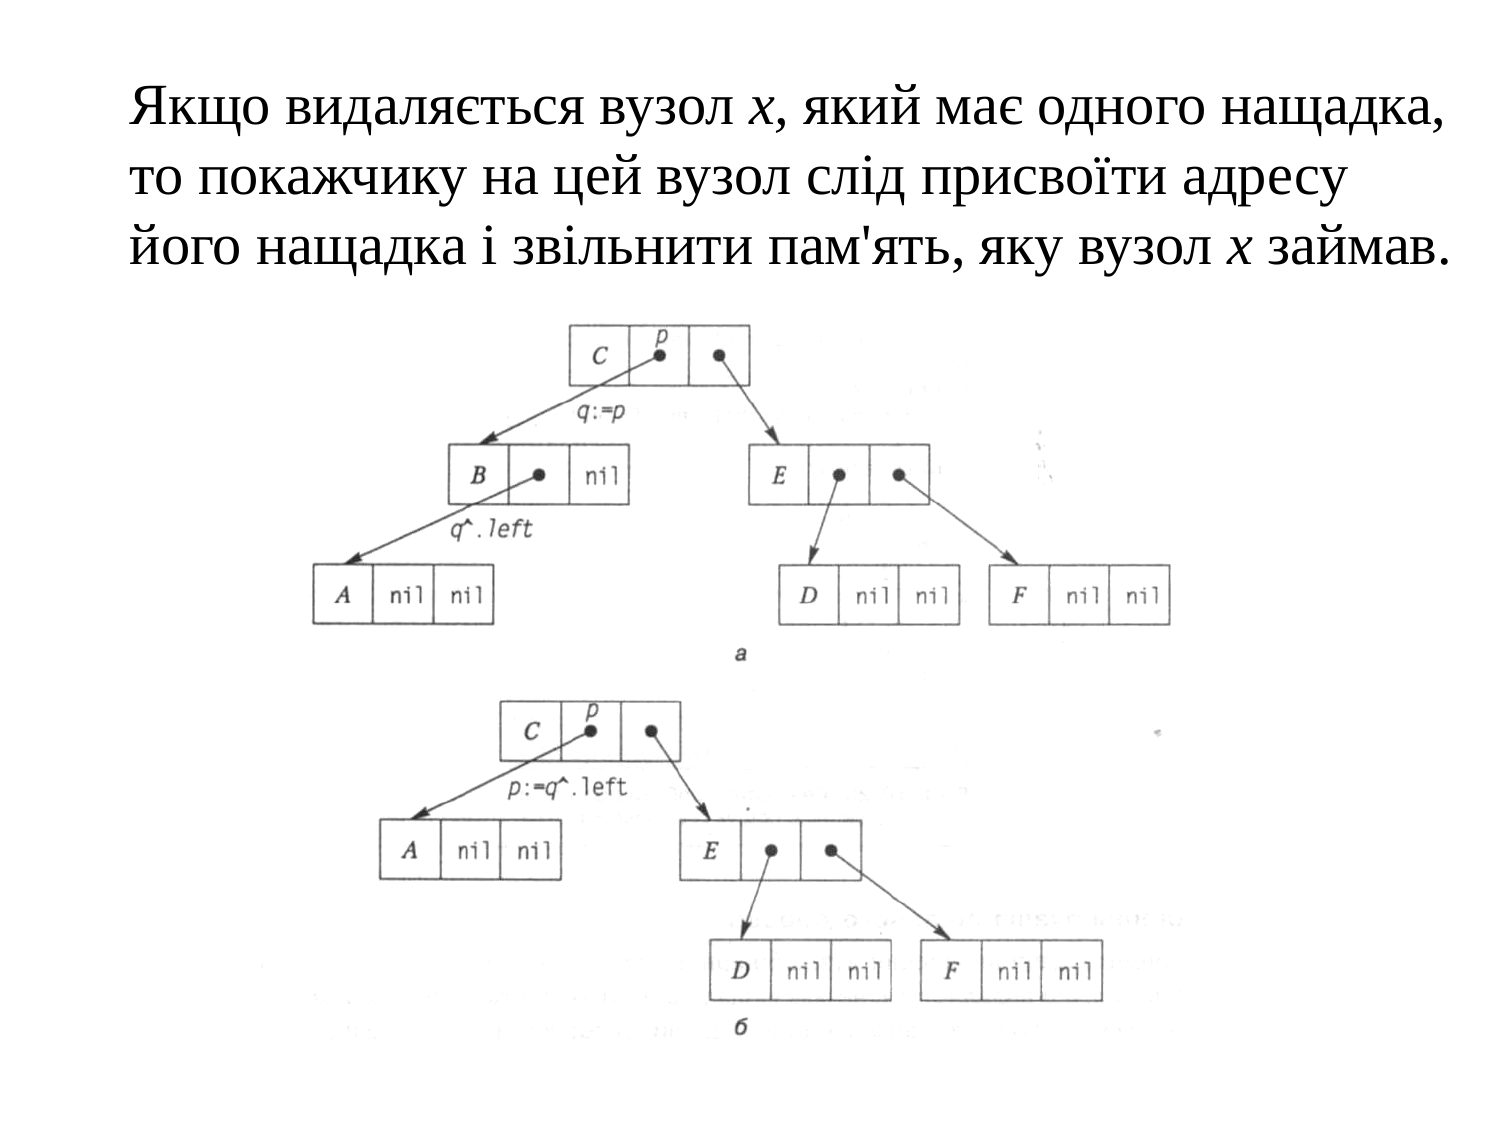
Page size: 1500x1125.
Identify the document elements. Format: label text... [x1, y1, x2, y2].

picture [253, 302, 1211, 1048]
list Якщо видаляється вузол х, який має одного нащадка, то покажчику на цей вузол слід присвоїти адресу його нащадка і звільнити пам'ять, яку вузол х займав. [0, 58, 1500, 315]
